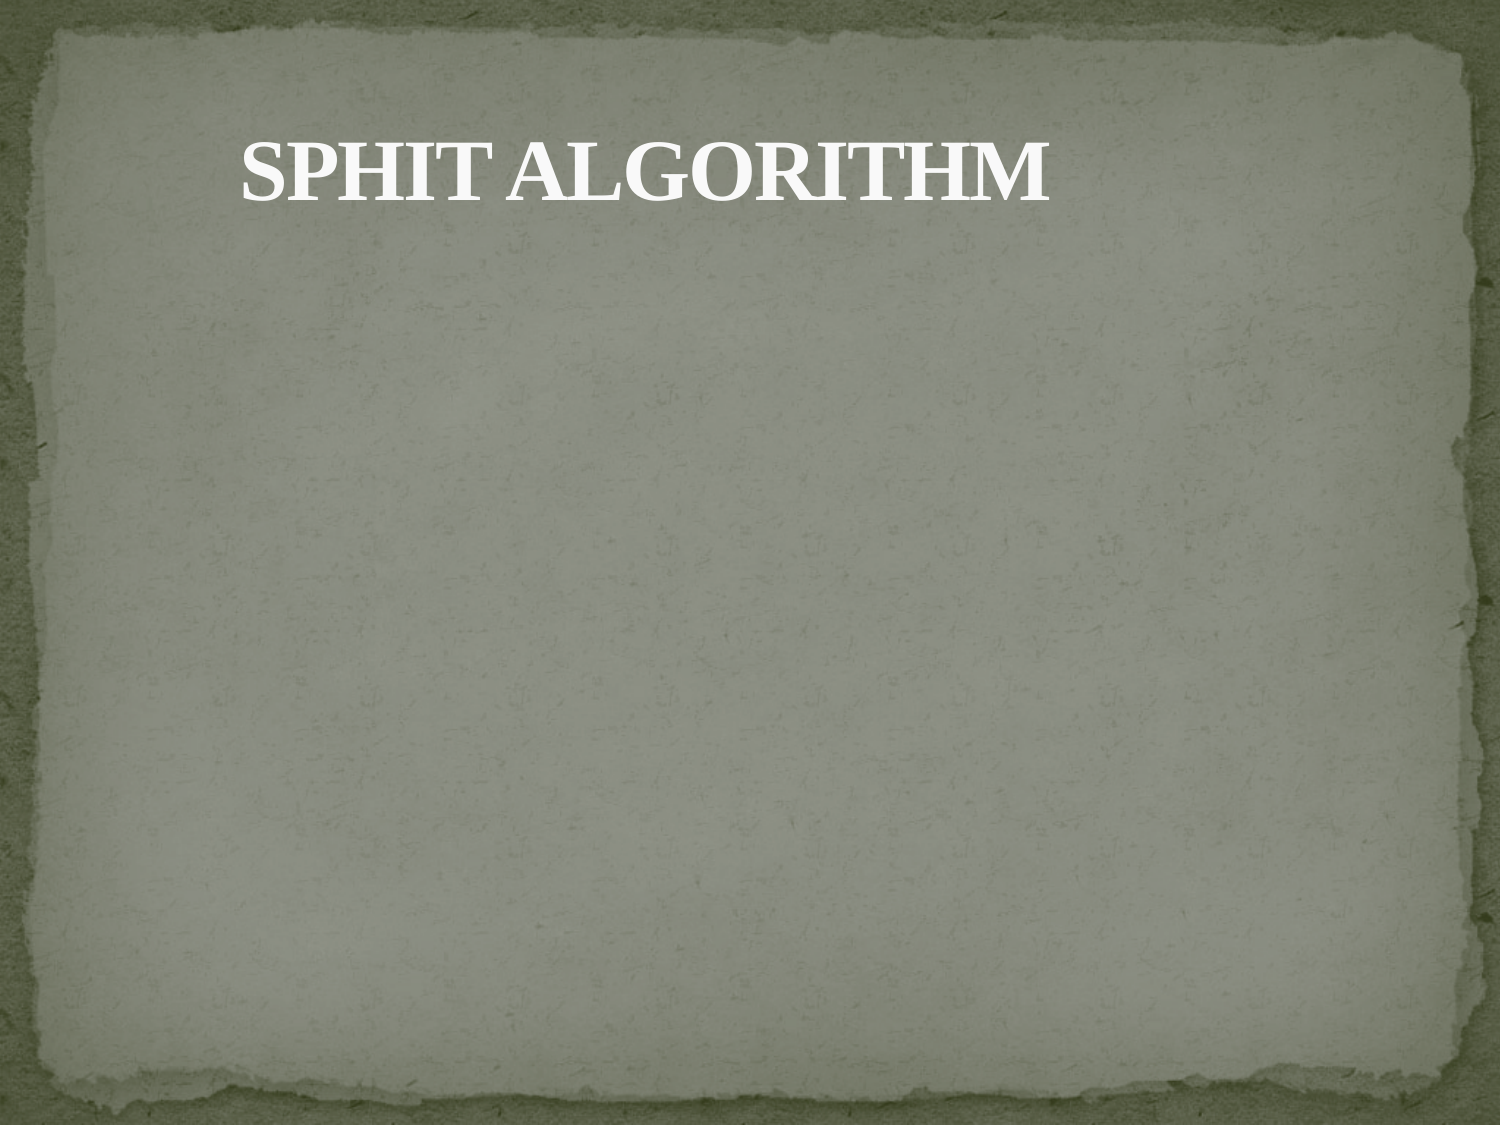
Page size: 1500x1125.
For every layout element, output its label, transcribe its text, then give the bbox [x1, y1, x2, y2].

title SPHIT ALGORITHM [74, 24, 1425, 225]
